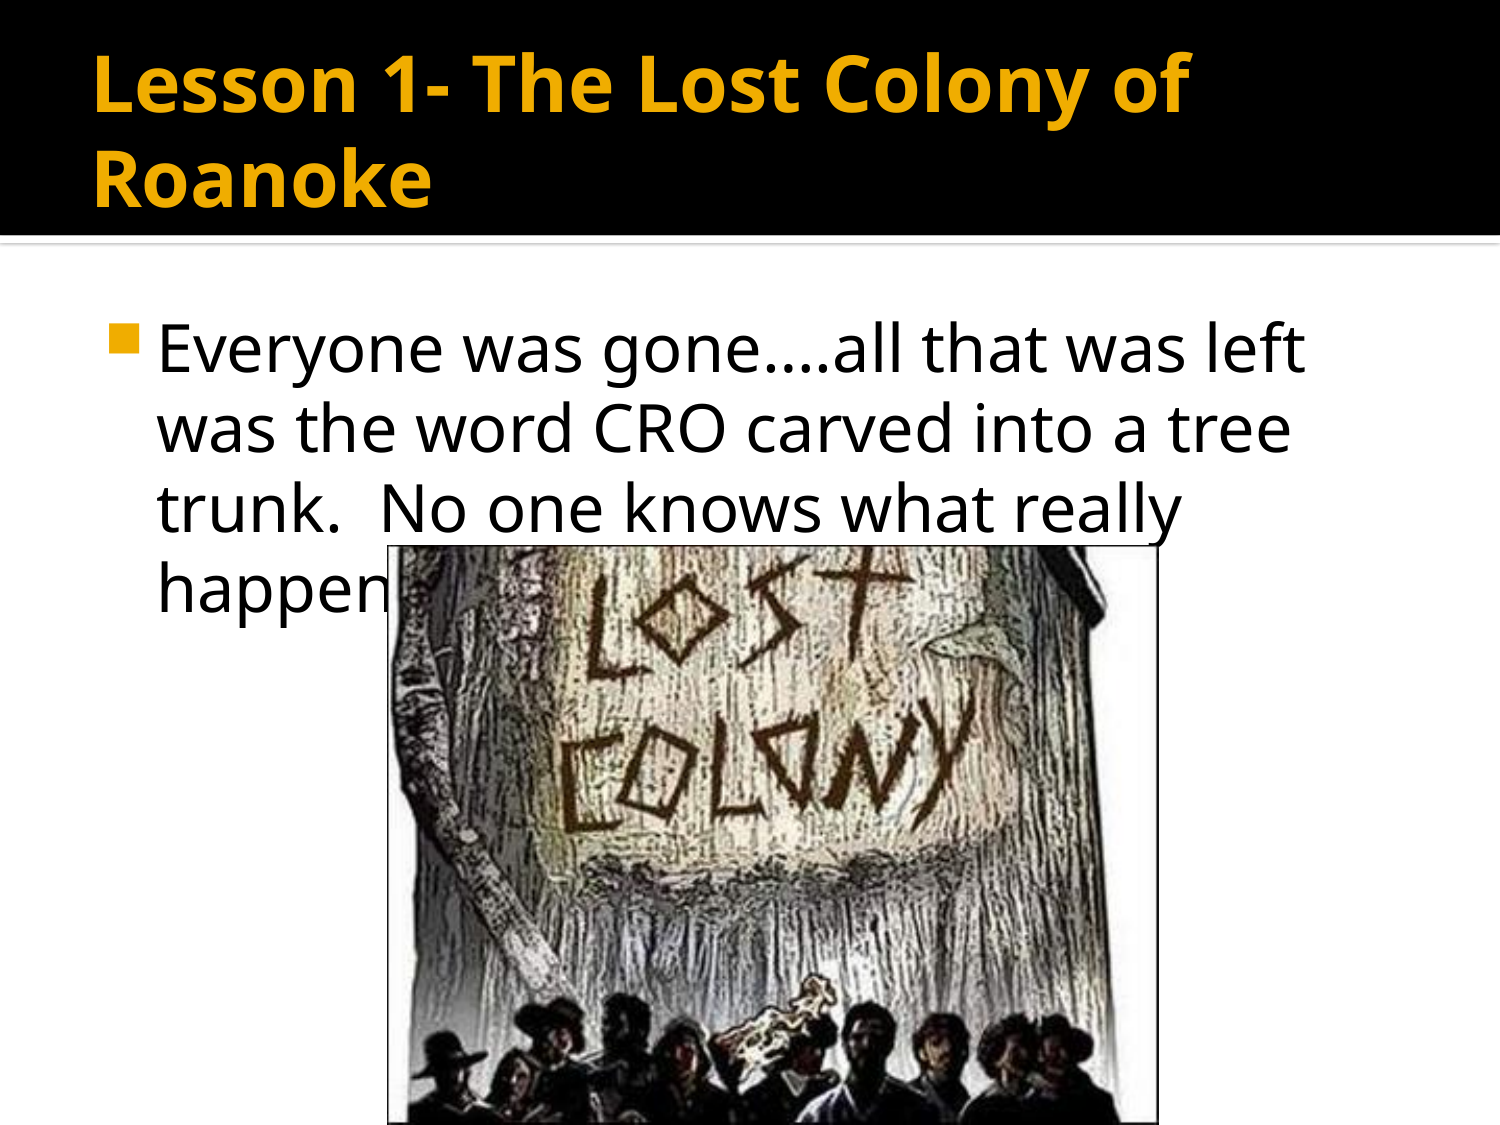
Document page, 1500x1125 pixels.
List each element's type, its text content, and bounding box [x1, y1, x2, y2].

title Lesson 1- The Lost Colony of Roanoke [75, 25, 1425, 231]
picture [387, 545, 1159, 1125]
list Everyone was gone….all that was left was the word CRO carved into a tree trunk. No one knows what really happened. [75, 291, 1425, 1050]
